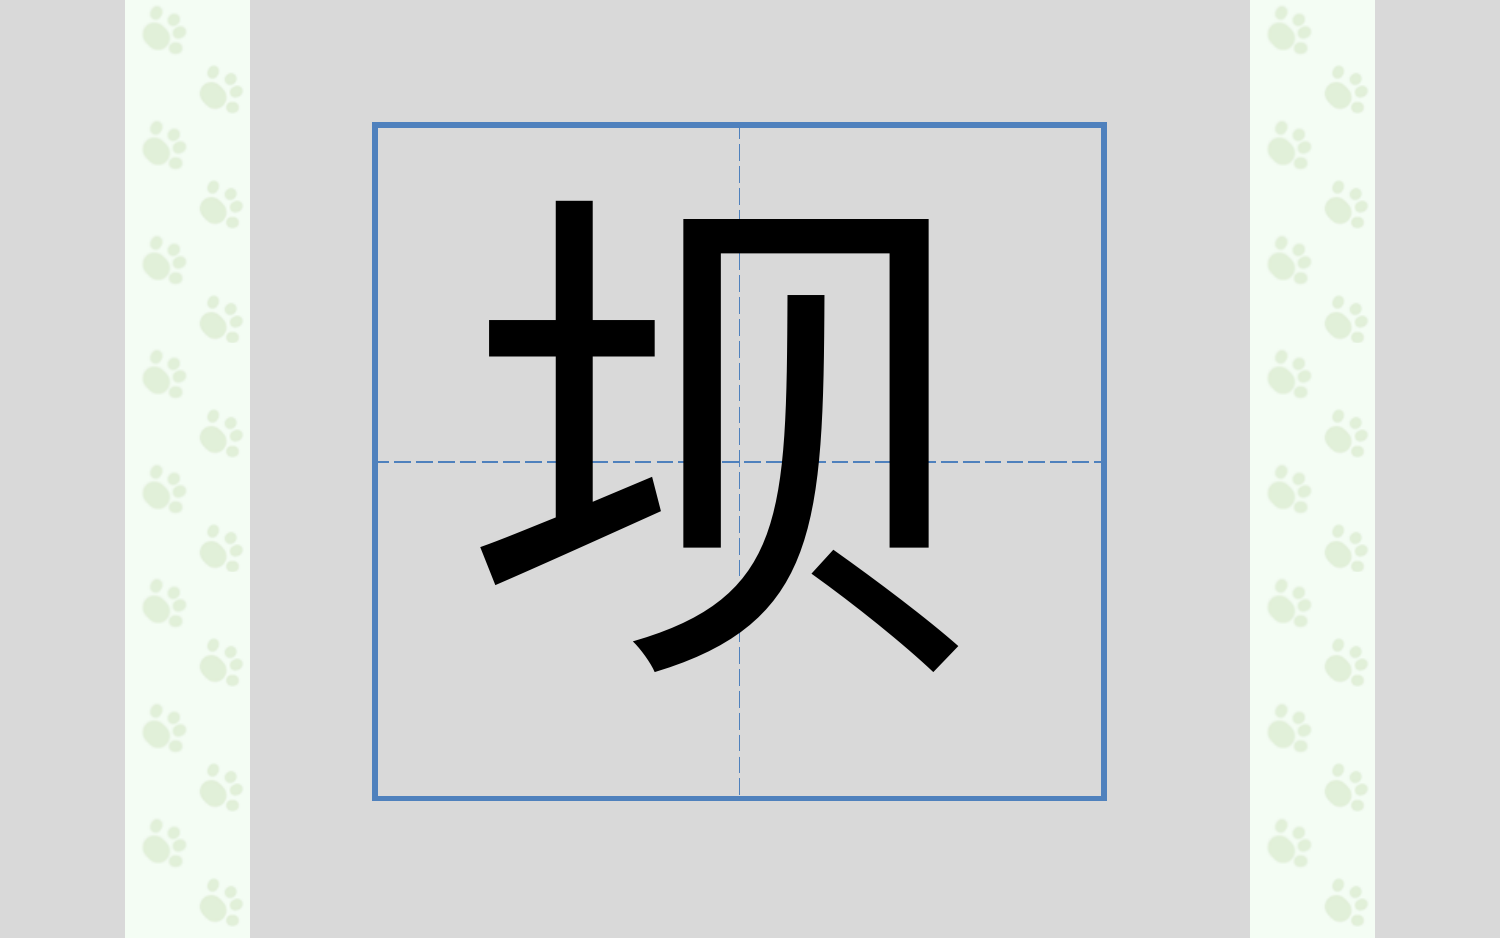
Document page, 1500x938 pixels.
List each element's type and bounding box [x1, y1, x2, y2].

text_box [124, 0, 1376, 938]
